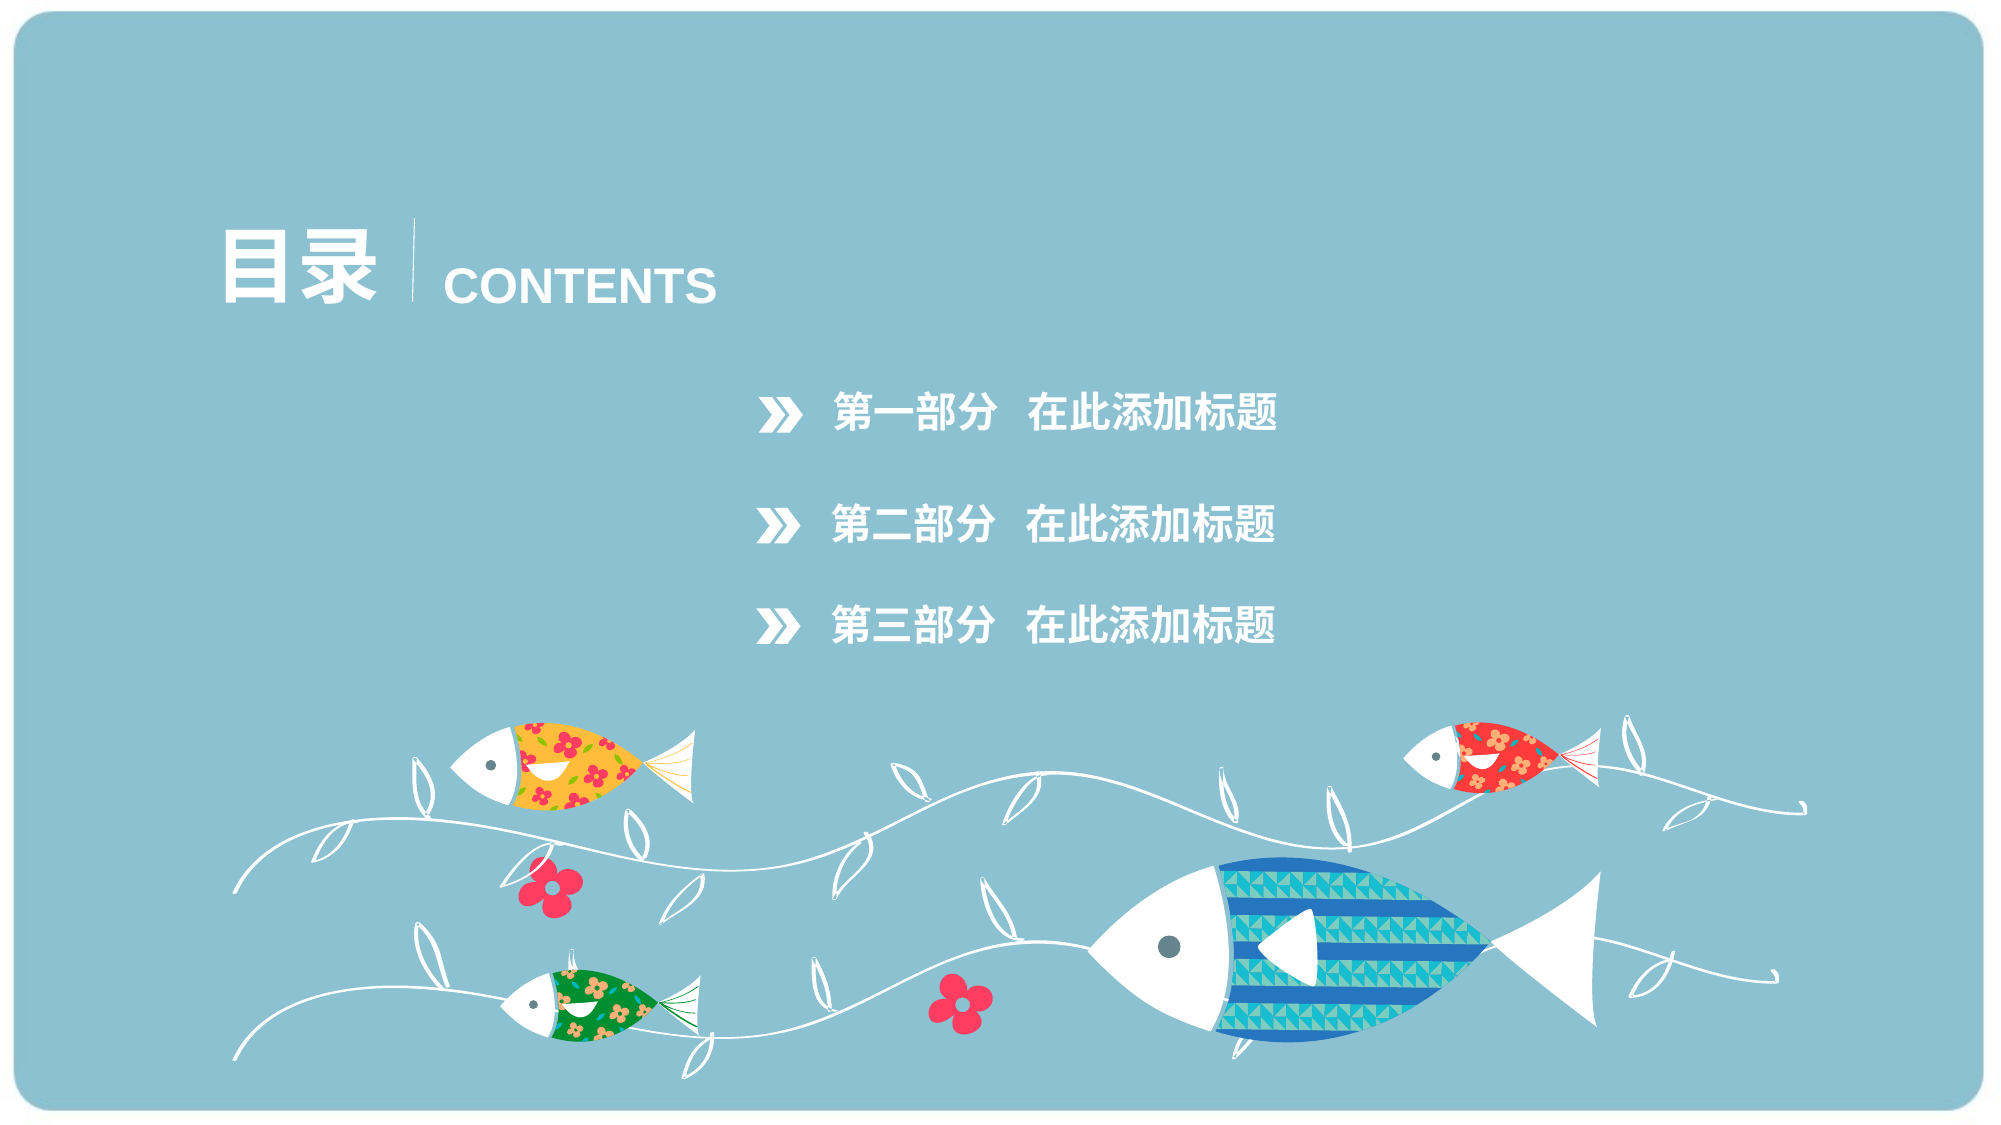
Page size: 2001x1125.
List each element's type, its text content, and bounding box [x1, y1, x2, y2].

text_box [231, 715, 1808, 1080]
text_box 第三部分 在此添加标题 [815, 610, 1381, 657]
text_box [756, 507, 801, 544]
text_box CONTENTS [428, 246, 733, 321]
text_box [756, 608, 801, 644]
picture [0, 0, 2001, 1125]
text_box 第二部分 在此添加标题 [815, 508, 1406, 555]
text_box 目录 [199, 205, 486, 321]
text_box 第一部分 在此添加标题 [817, 397, 1357, 444]
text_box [758, 397, 803, 433]
